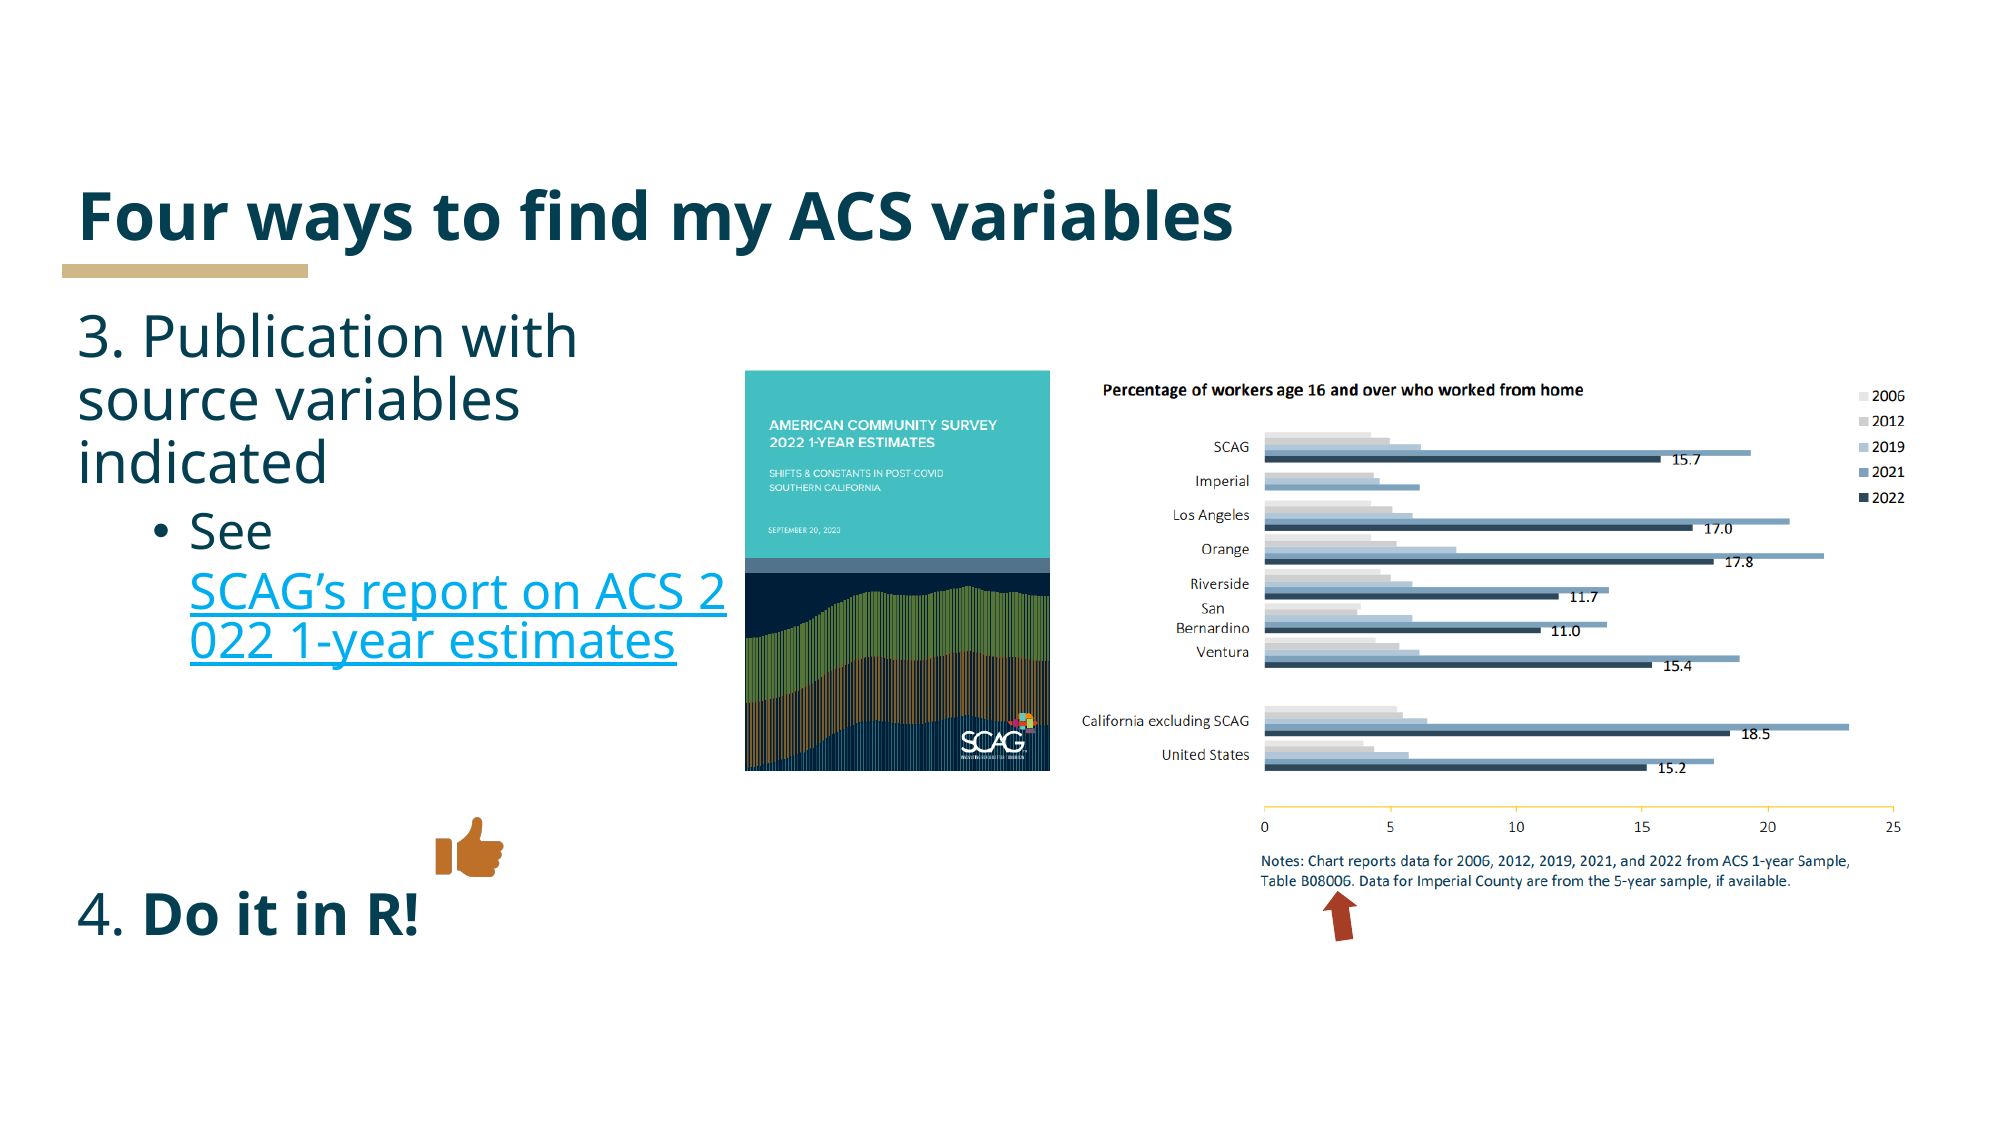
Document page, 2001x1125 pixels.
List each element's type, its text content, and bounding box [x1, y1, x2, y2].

text_box [1320, 900, 1361, 943]
title Four ways to find my ACS variables [62, 93, 1938, 263]
picture [1066, 346, 1938, 900]
picture [737, 363, 1056, 775]
picture [429, 806, 510, 888]
list 3. Publication with source variables indicated See SCAG’s report on ACS 2022 1-year estimates 4. Do it in R! [62, 299, 763, 1075]
